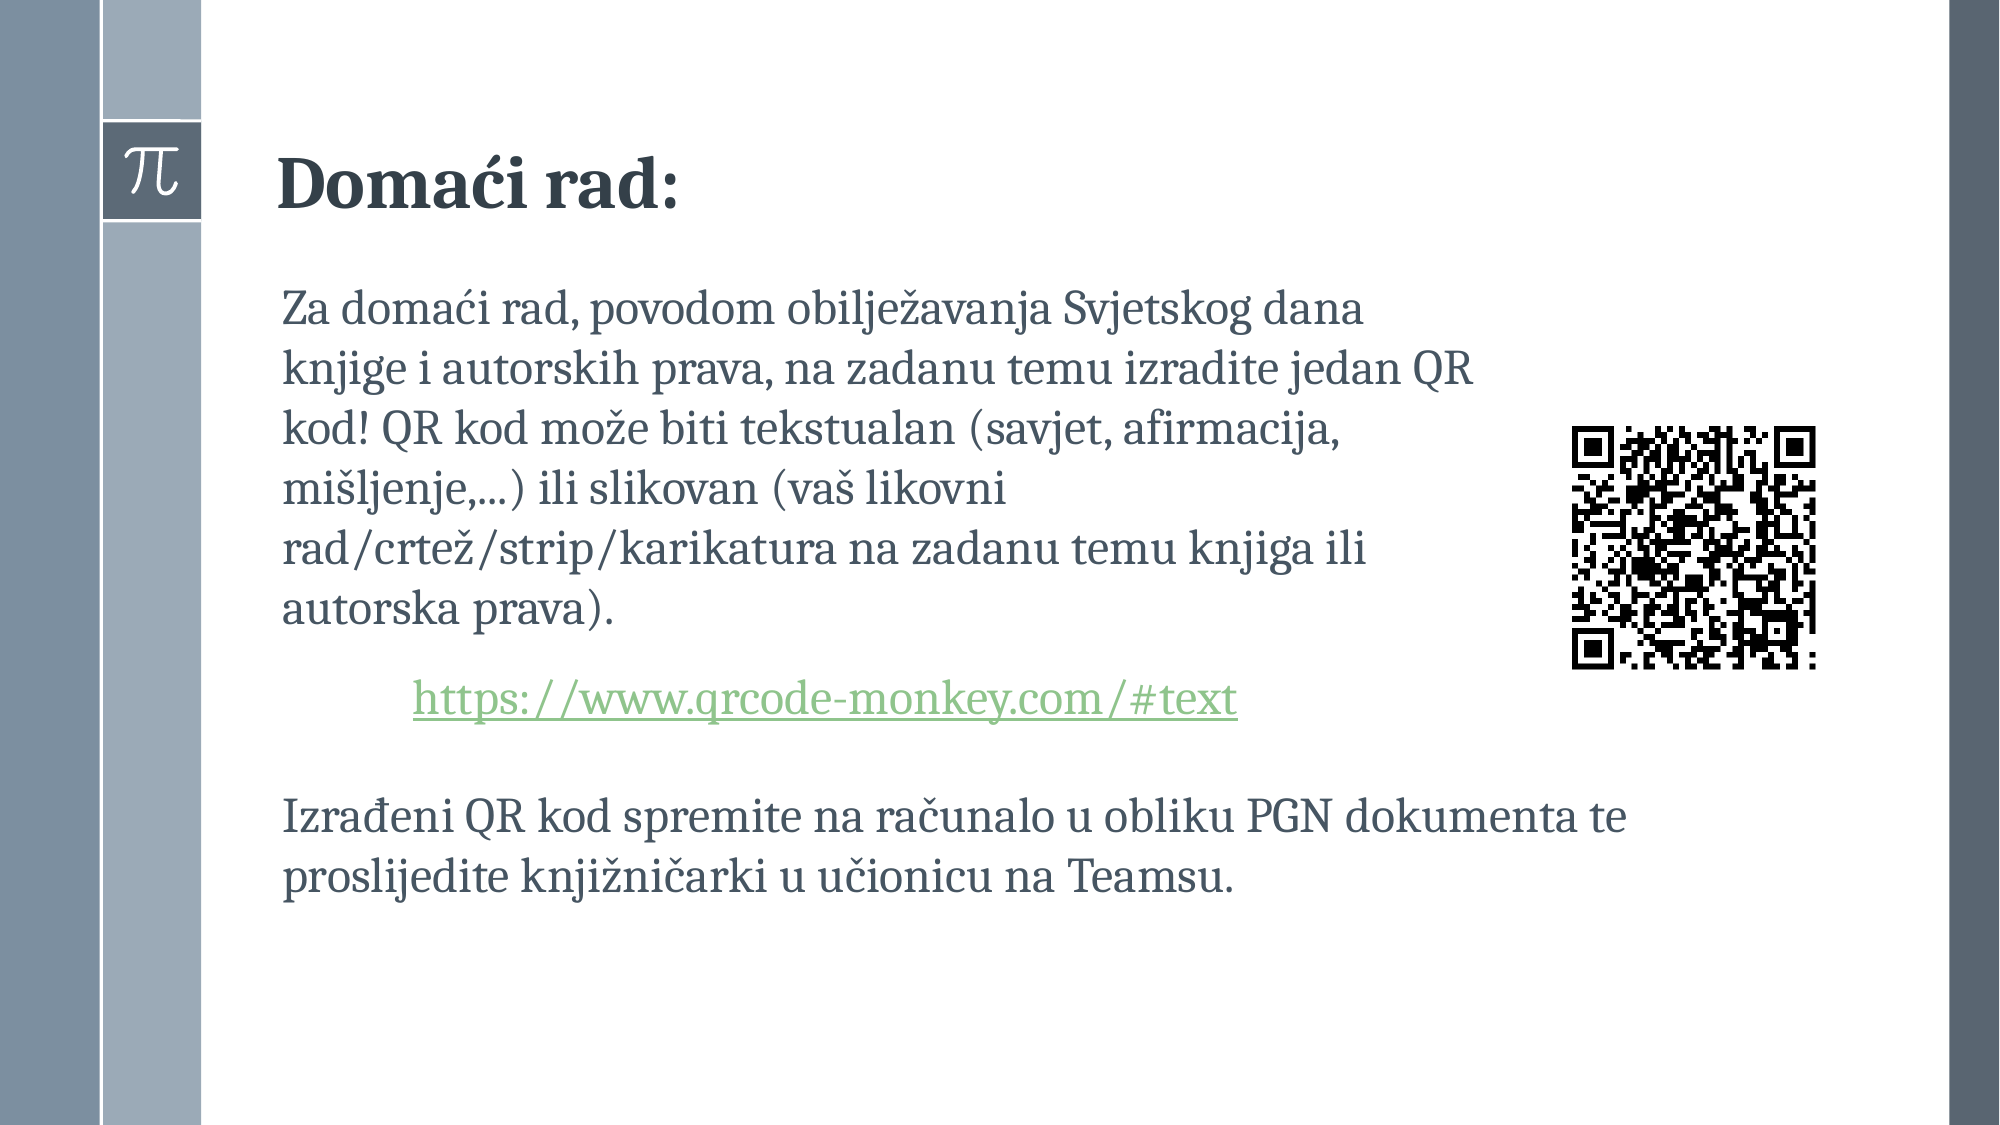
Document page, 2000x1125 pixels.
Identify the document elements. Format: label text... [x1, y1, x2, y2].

text_box https://www.qrcode-monkey.com/#text [398, 656, 1253, 792]
picture [1566, 420, 1821, 675]
text_box Za domaći rad, povodom obilježavanja Svjetskog dana knjige i autorskih prava, na zadanu temu izradite jedan QR kod! QR kod može biti tekstualan (savjet, afirmacija, mišljenje,...) ili slikovan (vaš likovni rad/crtež/strip/karikatura na zadanu temu knjiga ili autorska prava). [267, 267, 1508, 642]
text_box Domaći rad: [261, 29, 1866, 233]
text_box Izrađeni QR kod spremite na računalo u obliku PGN dokumenta te proslijedite knjižničarki u učionicu na Teamsu. [267, 775, 1768, 910]
